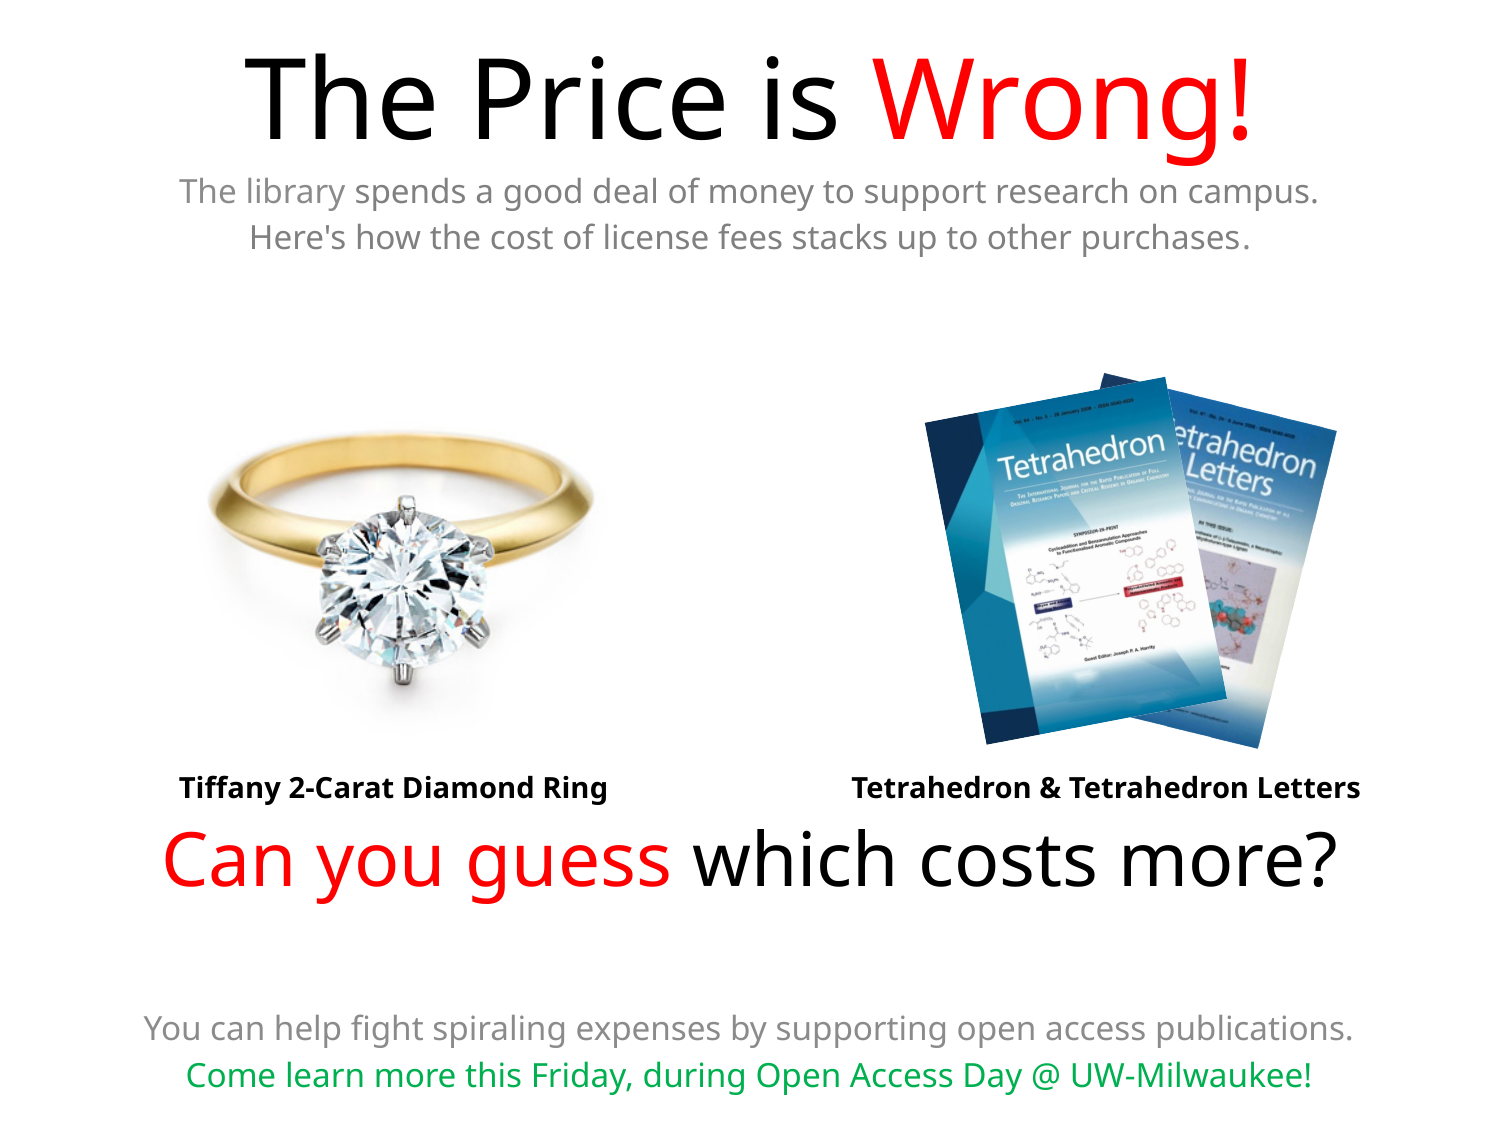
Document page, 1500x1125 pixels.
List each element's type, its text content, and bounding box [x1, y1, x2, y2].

title The Price is Wrong! [0, 2, 1500, 162]
text_box Tetrahedron & Tetrahedron Letters [750, 762, 1463, 804]
text_box Can you guess which costs more? [0, 804, 1500, 909]
text_box You can help fight spiraling expenses by supporting open access publications. Come learn more this Friday, during Open Access Day @ UW-Milwaukee! [0, 999, 1500, 1125]
picture [112, 337, 709, 784]
picture [925, 389, 1336, 748]
picture [1101, 374, 1136, 388]
picture [1100, 404, 1110, 408]
subtitle The library spends a good deal of money to support research on campus. Here's how the cost of license fees stacks up to other purchases. [0, 162, 1500, 288]
text_box Tiffany 2-Carat Diamond Ring [99, 762, 688, 804]
